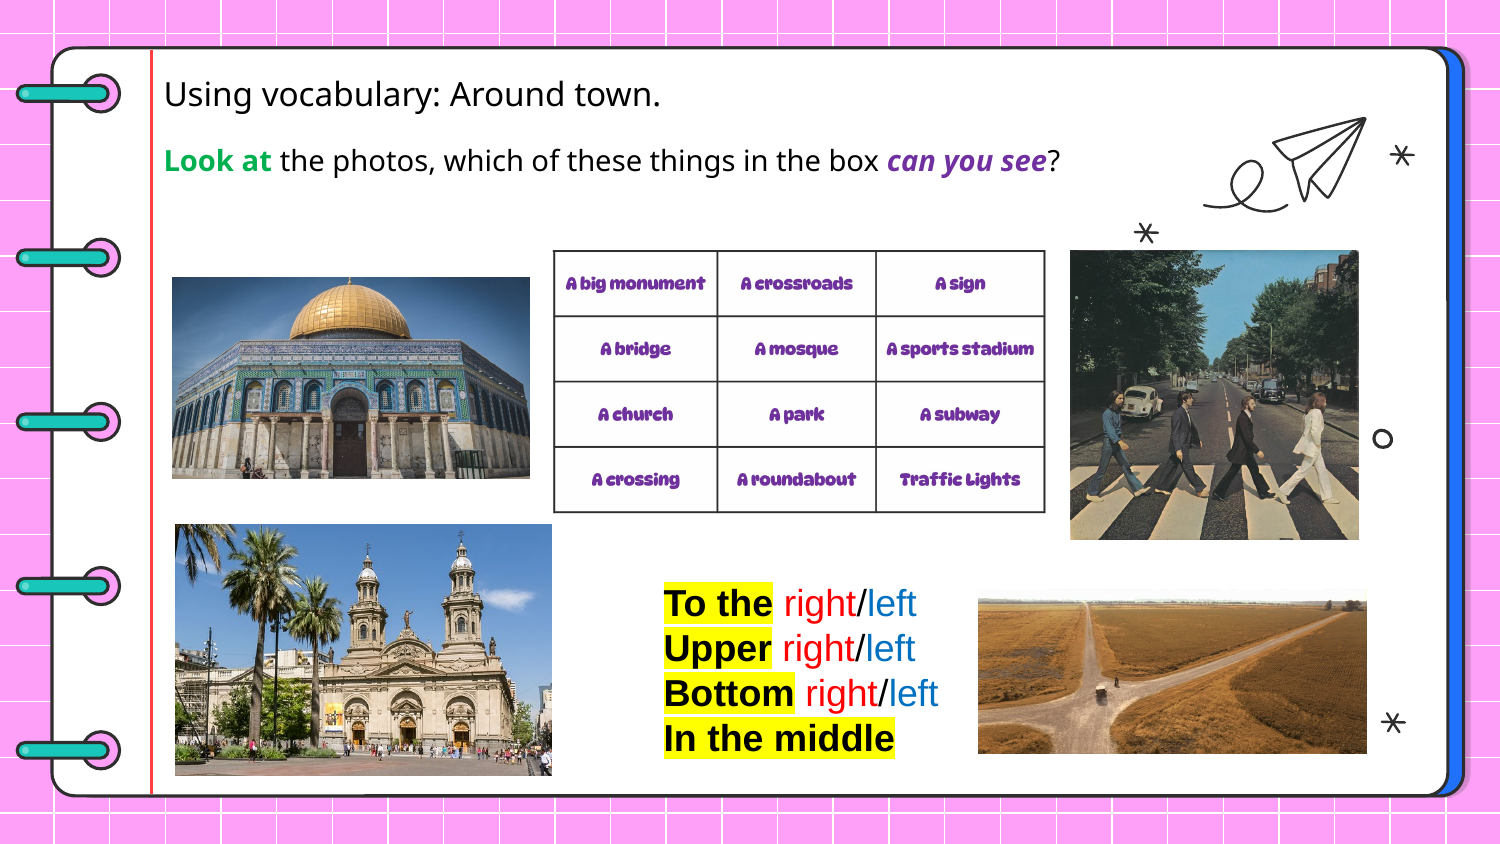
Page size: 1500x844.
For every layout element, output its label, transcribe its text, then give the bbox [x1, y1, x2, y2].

text_box To the right/left Upper right/left Bottom right/left In the middle [645, 569, 989, 844]
text_box Using vocabulary: Around town. Look at the photos, which of these things in the box can you see? [148, 57, 1194, 296]
picture [551, 246, 1048, 516]
picture [978, 588, 1367, 754]
picture [175, 524, 552, 777]
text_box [1134, 223, 1159, 243]
picture [1069, 250, 1359, 540]
picture [171, 277, 530, 479]
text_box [1203, 117, 1366, 214]
